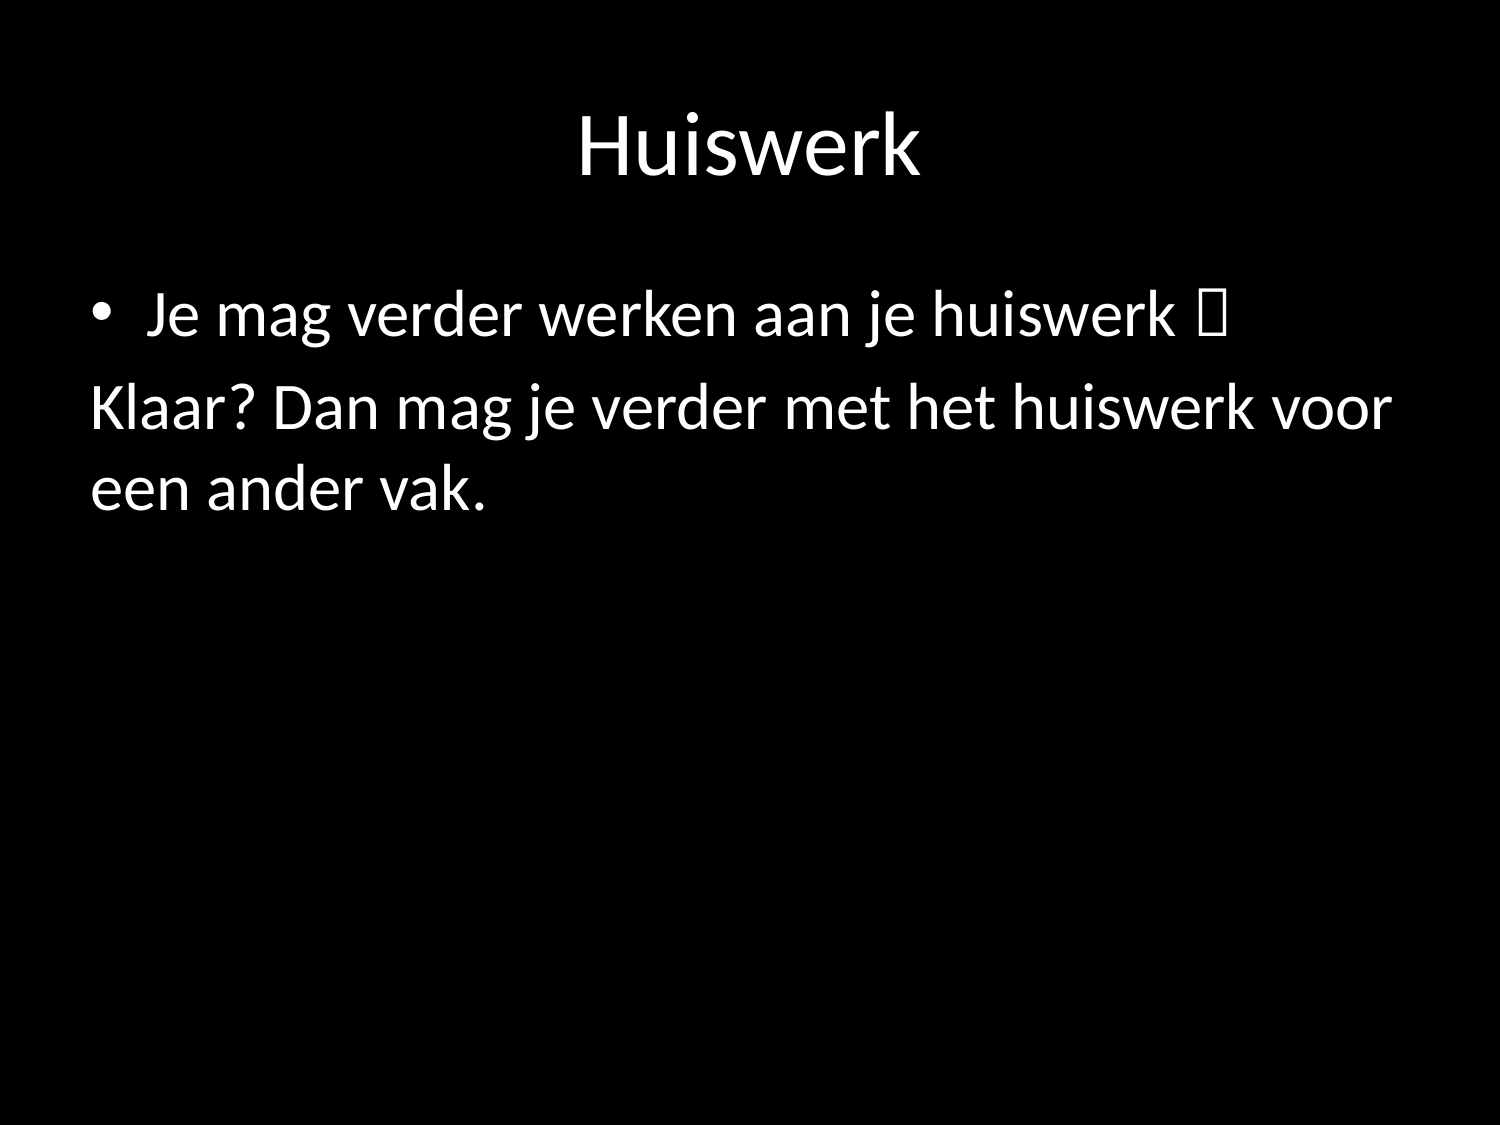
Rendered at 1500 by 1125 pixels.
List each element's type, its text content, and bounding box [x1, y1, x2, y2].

title Huiswerk [75, 45, 1425, 233]
list Je mag verder werken aan je huiswerk  Klaar? Dan mag je verder met het huiswerk voor een ander vak. [75, 262, 1425, 1005]
